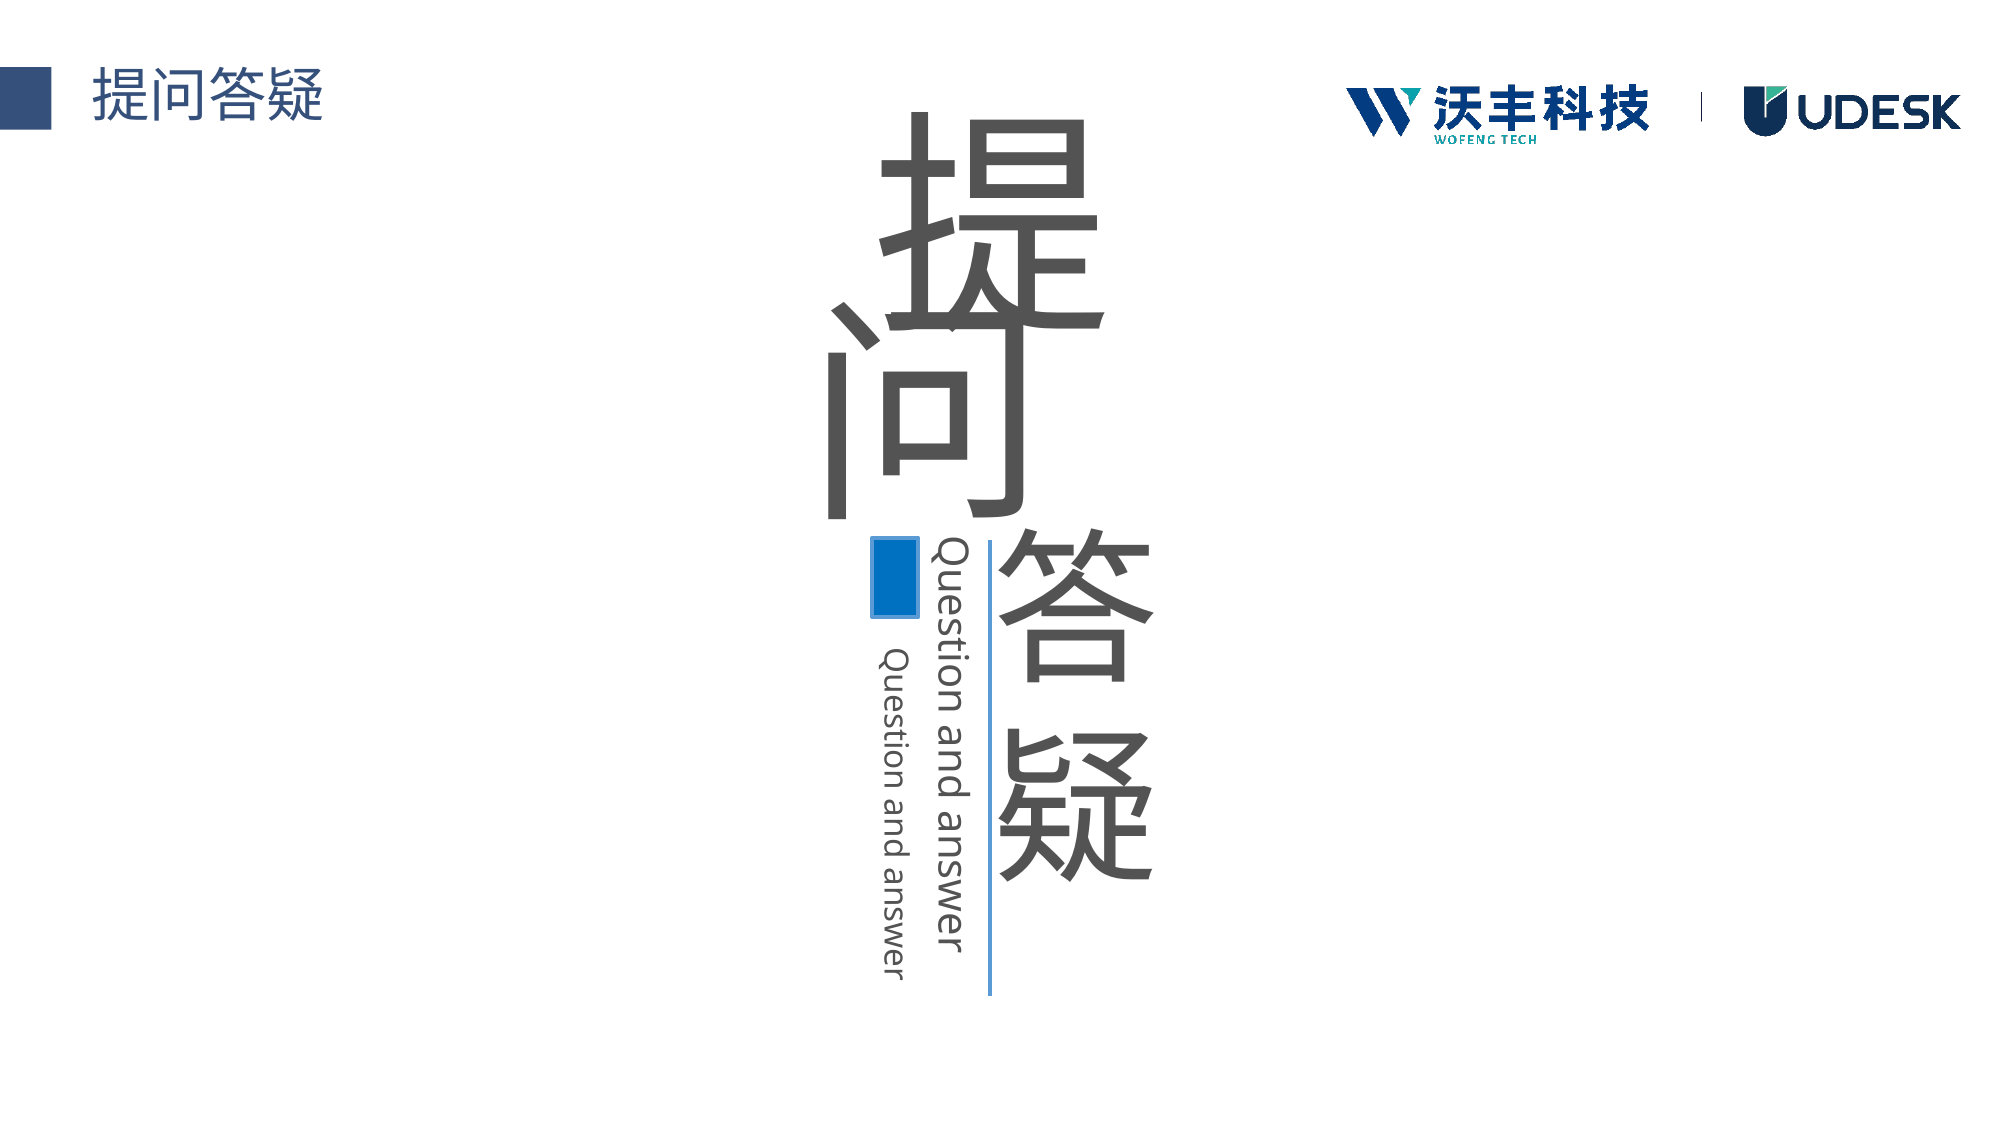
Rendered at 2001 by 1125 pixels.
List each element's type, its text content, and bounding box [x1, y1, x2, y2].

text_box 答疑 [957, 496, 1194, 909]
text_box 提问答疑 [91, 66, 325, 130]
picture [1344, 32, 1982, 185]
text_box Question and answer [918, 535, 987, 1026]
text_box Question and answer [872, 617, 919, 1012]
text_box 问 [806, 286, 1043, 524]
text_box [870, 536, 920, 619]
text_box 提 [872, 99, 1109, 336]
